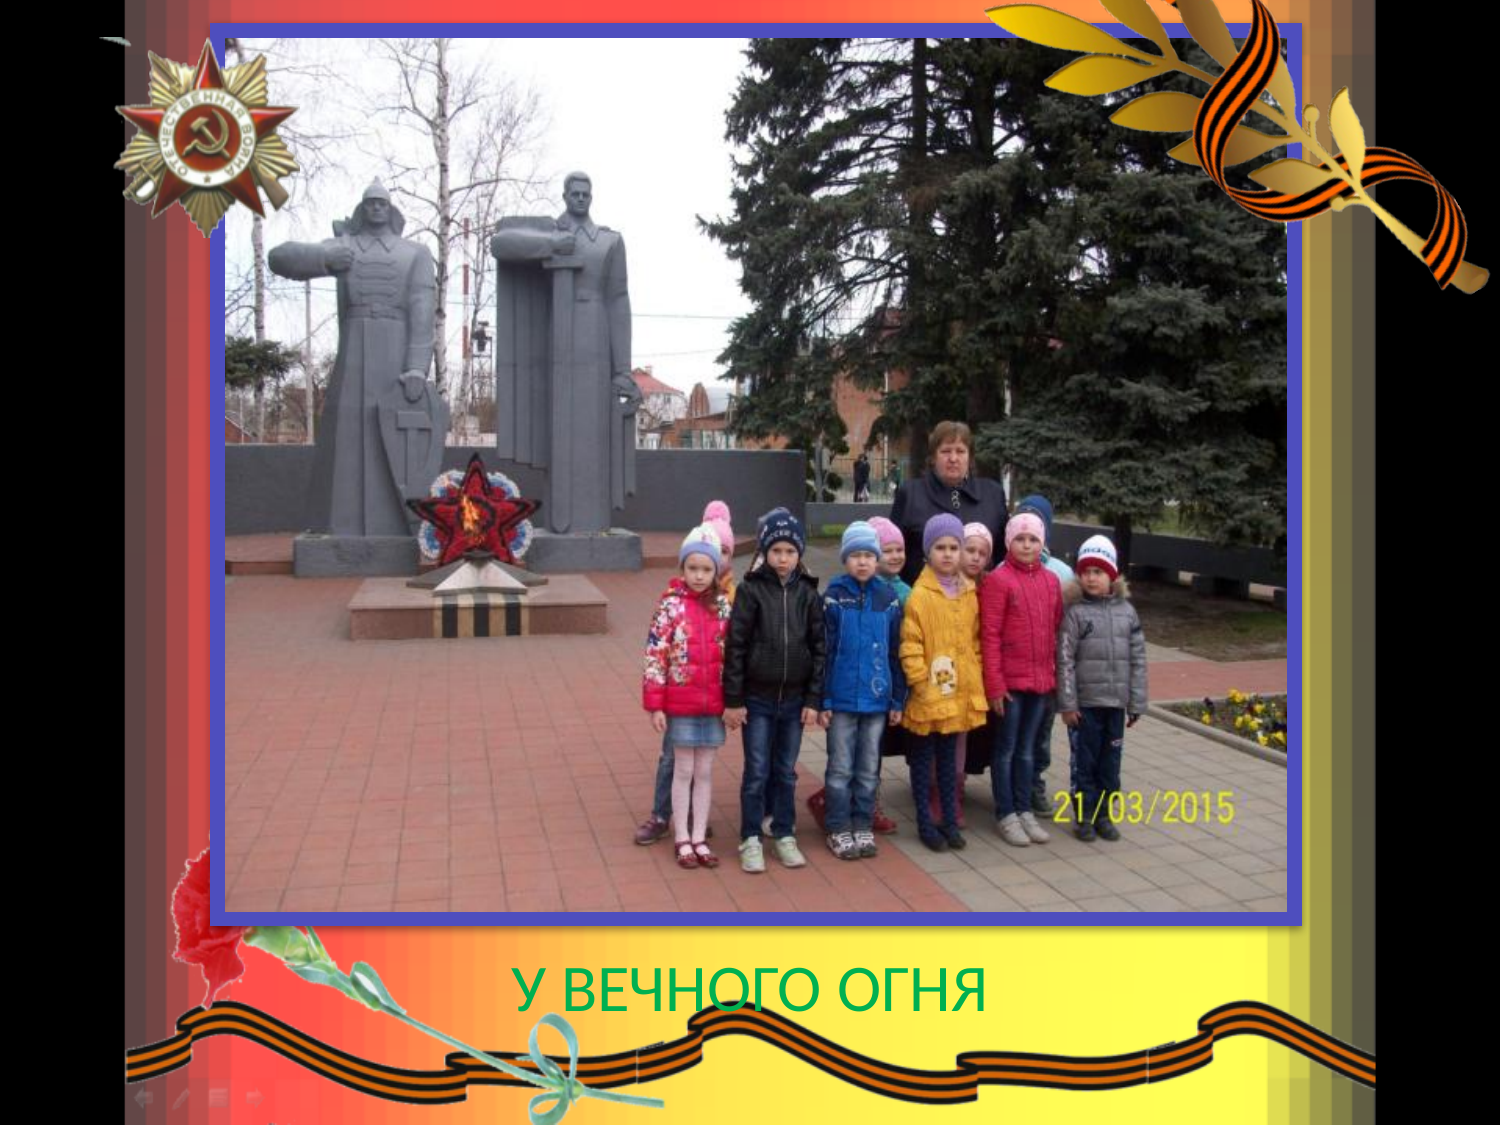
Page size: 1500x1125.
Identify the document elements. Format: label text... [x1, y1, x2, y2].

subtitle У ВЕЧНОГО ОГНЯ [225, 937, 1275, 1100]
picture [0, 0, 1500, 1125]
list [224, 37, 1288, 912]
